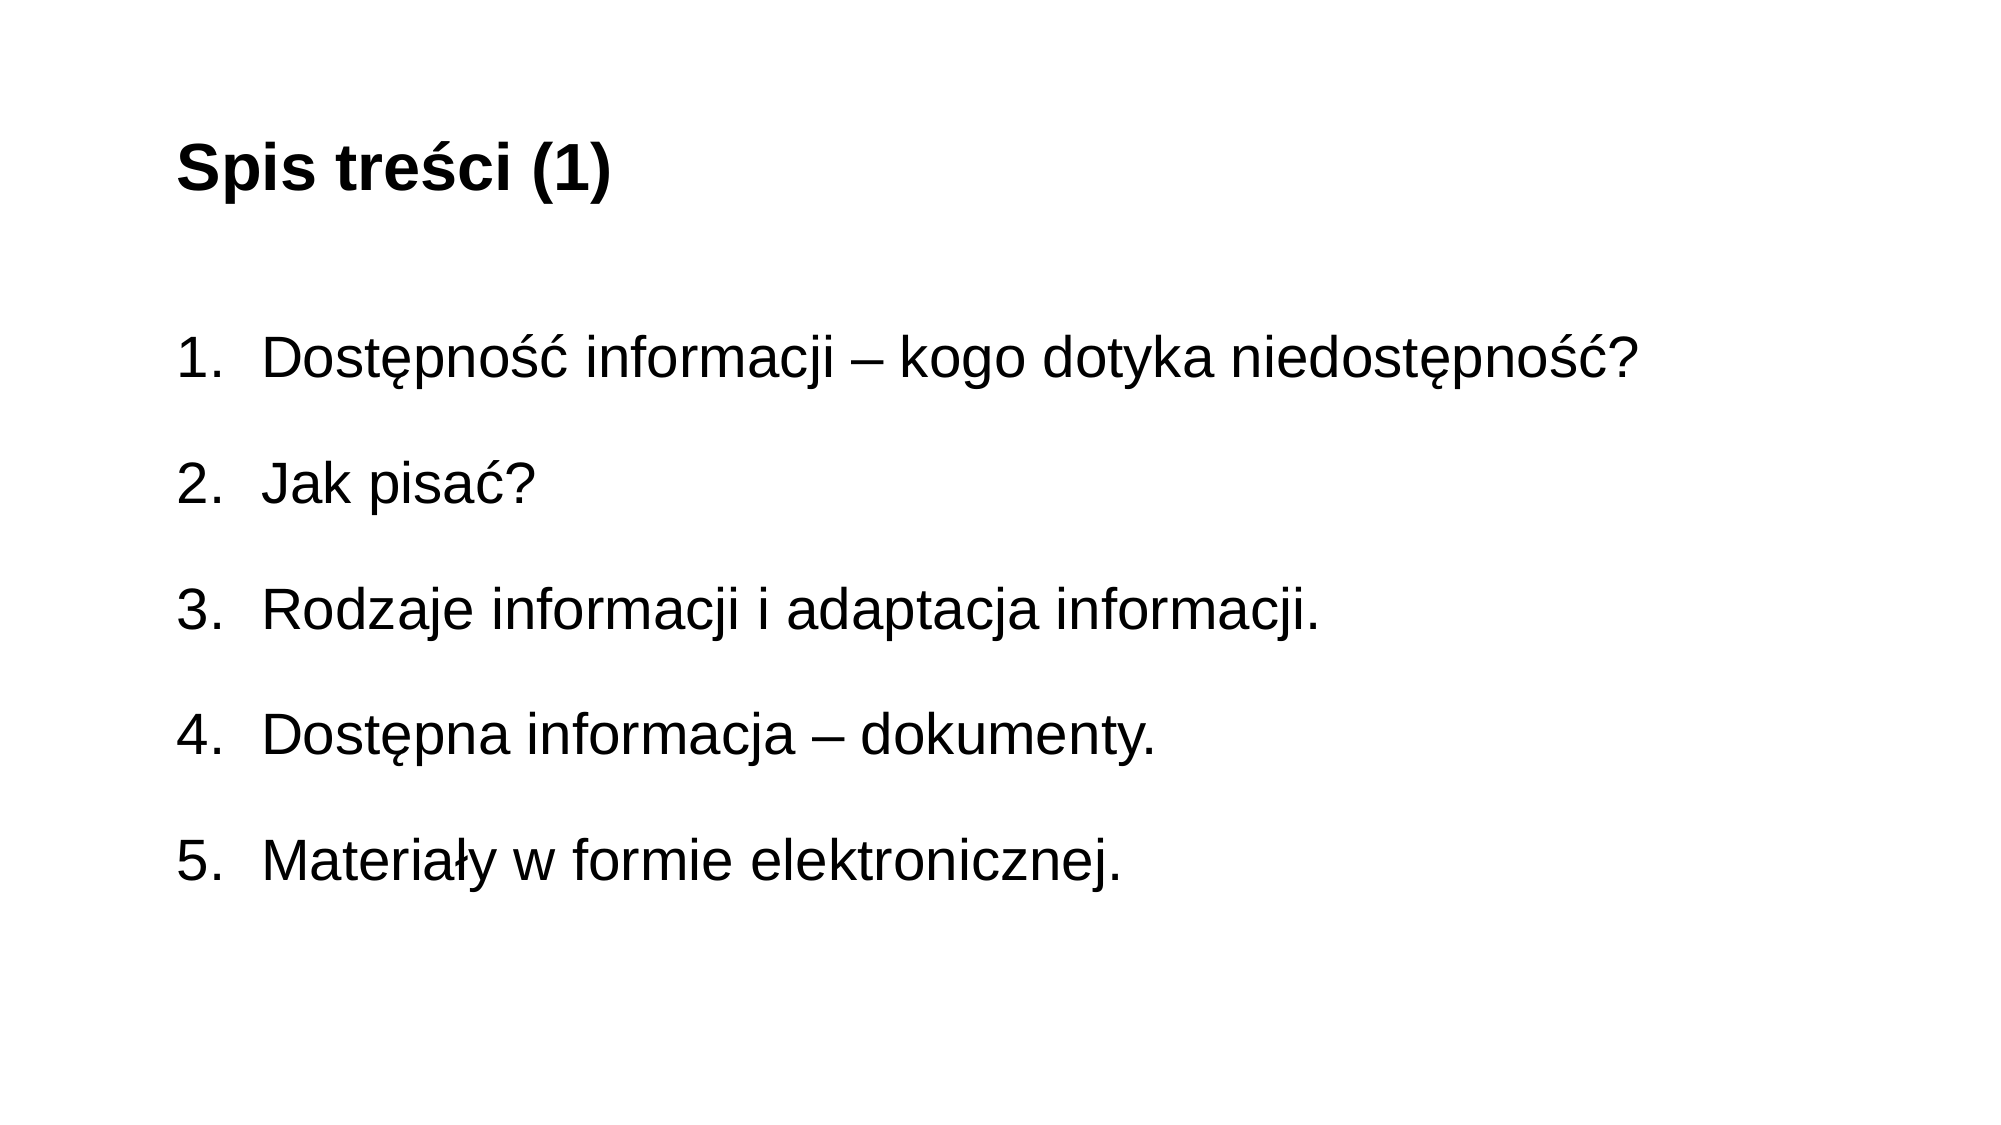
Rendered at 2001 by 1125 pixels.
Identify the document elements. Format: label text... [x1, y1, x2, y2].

title Spis treści (1) [161, 59, 1887, 277]
list Dostępność informacji – kogo dotyka niedostępność? Jak pisać? Rodzaje informacji i adaptacja informacji. Dostępna informacja – dokumenty. Materiały w formie elektronicznej. [161, 277, 1887, 992]
